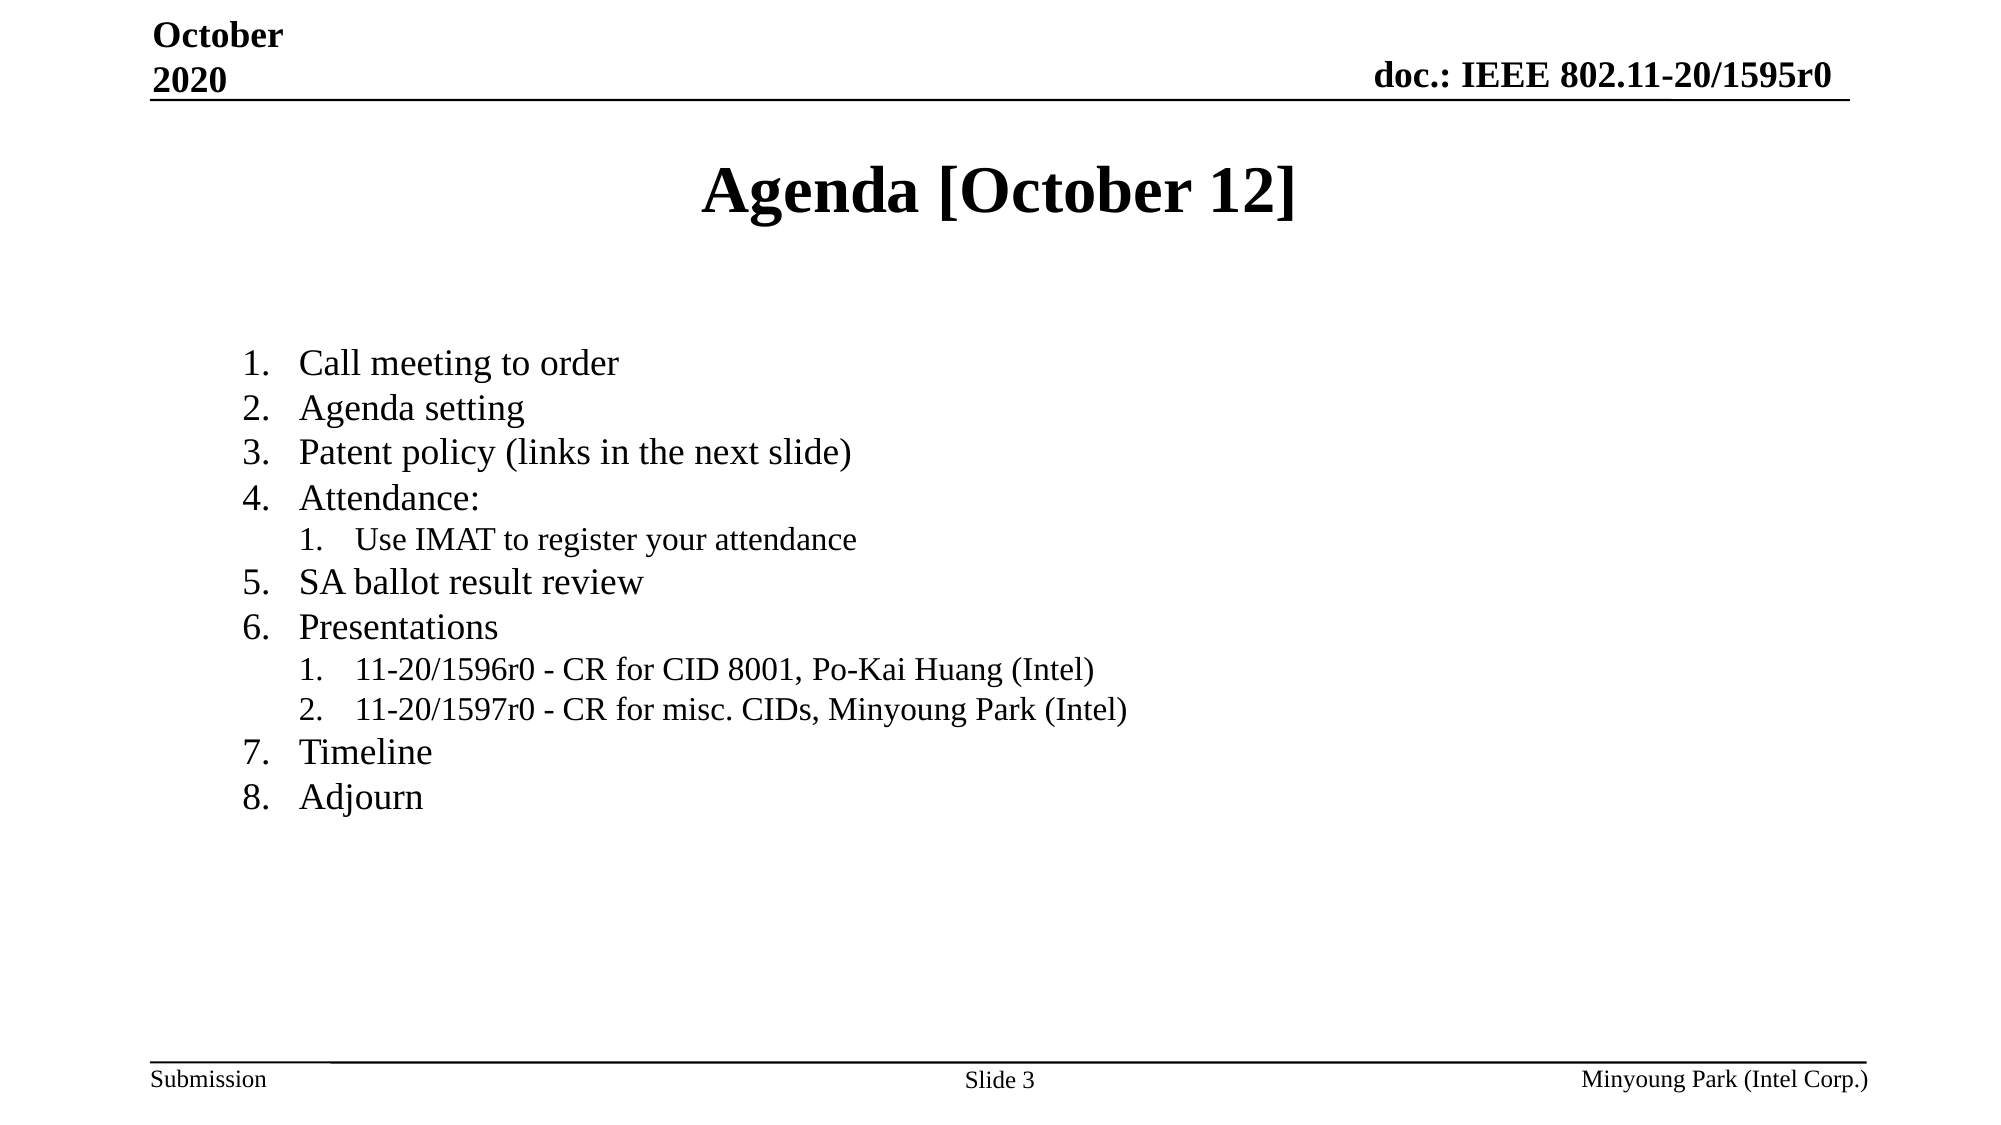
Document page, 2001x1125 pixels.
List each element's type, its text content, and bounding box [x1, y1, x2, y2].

title Agenda [October 12] [362, 99, 1638, 271]
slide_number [152, 54, 347, 101]
footer Minyoung Park (Intel Corp.) [1266, 1061, 1869, 1093]
slide_number Slide 3 [957, 1063, 1042, 1095]
list Call meeting to order Agenda setting Patent policy (links in the next slide) Attendance: Use IMAT to register your attendance SA ballot result review Presentations 11-20/1596r0 - CR for CID 8001, Po-Kai Huang (Intel) 11-20/1597r0 - CR for misc. CIDs, Minyoung Park (Intel) Timeline Adjourn [152, 299, 1850, 1064]
